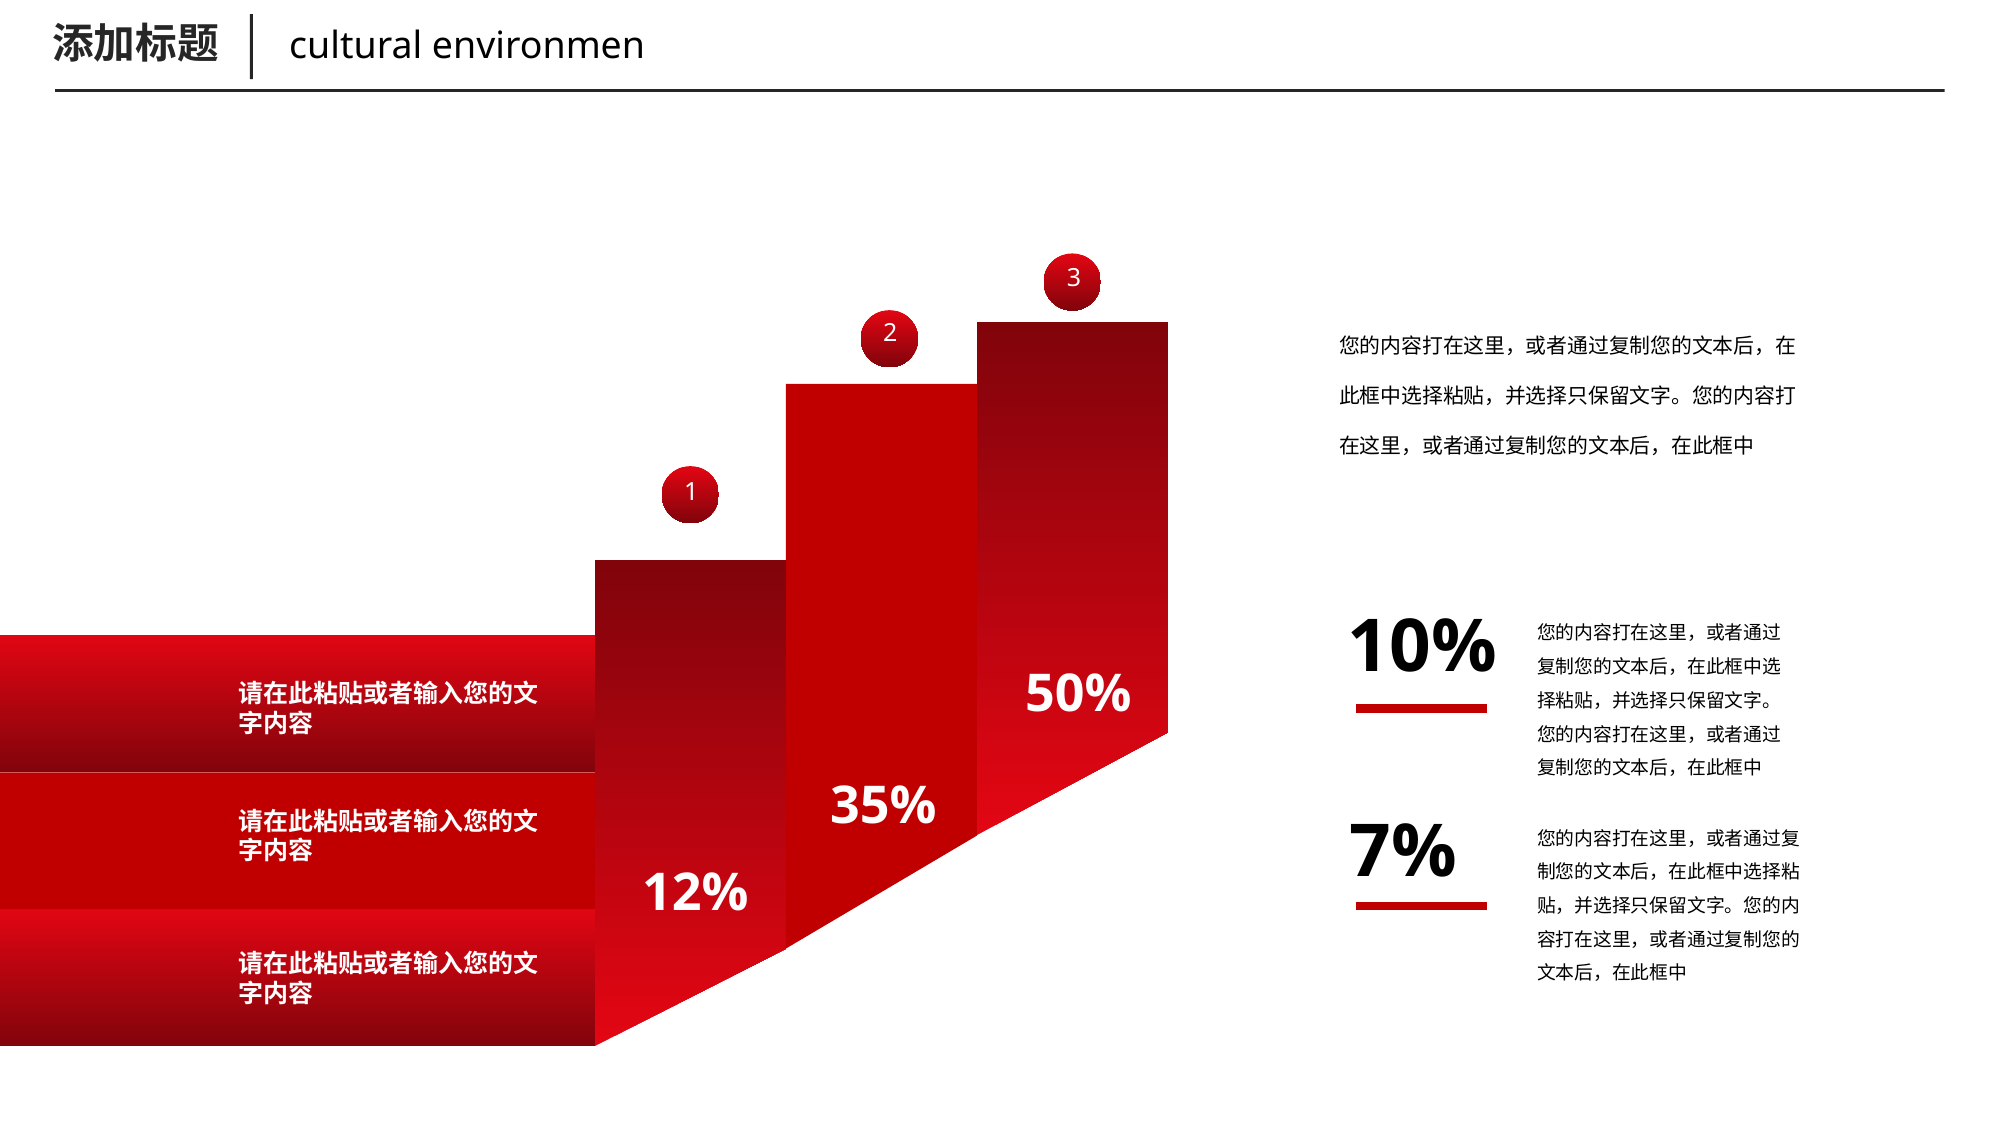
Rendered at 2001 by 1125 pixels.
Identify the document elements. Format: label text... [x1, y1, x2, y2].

text_box [0, 634, 596, 773]
text_box 您的内容打在这里，或者通过复制您的文本后，在此框中选择粘贴，并选择只保留文字。您的内容打在这里，或者通过复制您的文本后，在此框中 [1522, 807, 1823, 991]
text_box 请在此粘贴或者输入您的文字内容 [223, 939, 554, 1015]
text_box 50% [998, 652, 1159, 730]
text_box [859, 323, 864, 354]
text_box 添加标题 [37, 9, 286, 74]
text_box [0, 773, 596, 910]
text_box 3 [1047, 253, 1101, 299]
text_box 请在此粘贴或者输入您的文字内容 [223, 797, 560, 873]
text_box [864, 355, 915, 369]
text_box 7% [1334, 795, 1519, 899]
text_box [975, 320, 1169, 837]
text_box 您的内容打在这里，或者通过复制您的文本后，在此框中选择粘贴，并选择只保留文字。您的内容打在这里，或者通过复制您的文本后，在此框中 [1324, 299, 1823, 465]
text_box 请在此粘贴或者输入您的文字内容 [223, 669, 560, 745]
text_box [667, 513, 714, 525]
text_box [784, 382, 977, 951]
text_box [249, 13, 254, 80]
text_box 您的内容打在这里，或者通过复制您的文本后，在此框中选择粘贴，并选择只保留文字。您的内容打在这里，或者通过复制您的文本后，在此框中 [1522, 602, 1804, 786]
text_box [660, 479, 665, 510]
text_box 2 [864, 309, 916, 355]
text_box [1048, 299, 1097, 312]
text_box [0, 910, 596, 1047]
text_box [1042, 266, 1047, 298]
text_box 1 [665, 467, 717, 513]
text_box 10% [1333, 590, 1531, 694]
text_box 35% [812, 764, 954, 842]
text_box [593, 558, 784, 1048]
text_box [54, 88, 1946, 93]
text_box 12% [624, 850, 767, 928]
text_box cultural environmen [274, 13, 925, 73]
